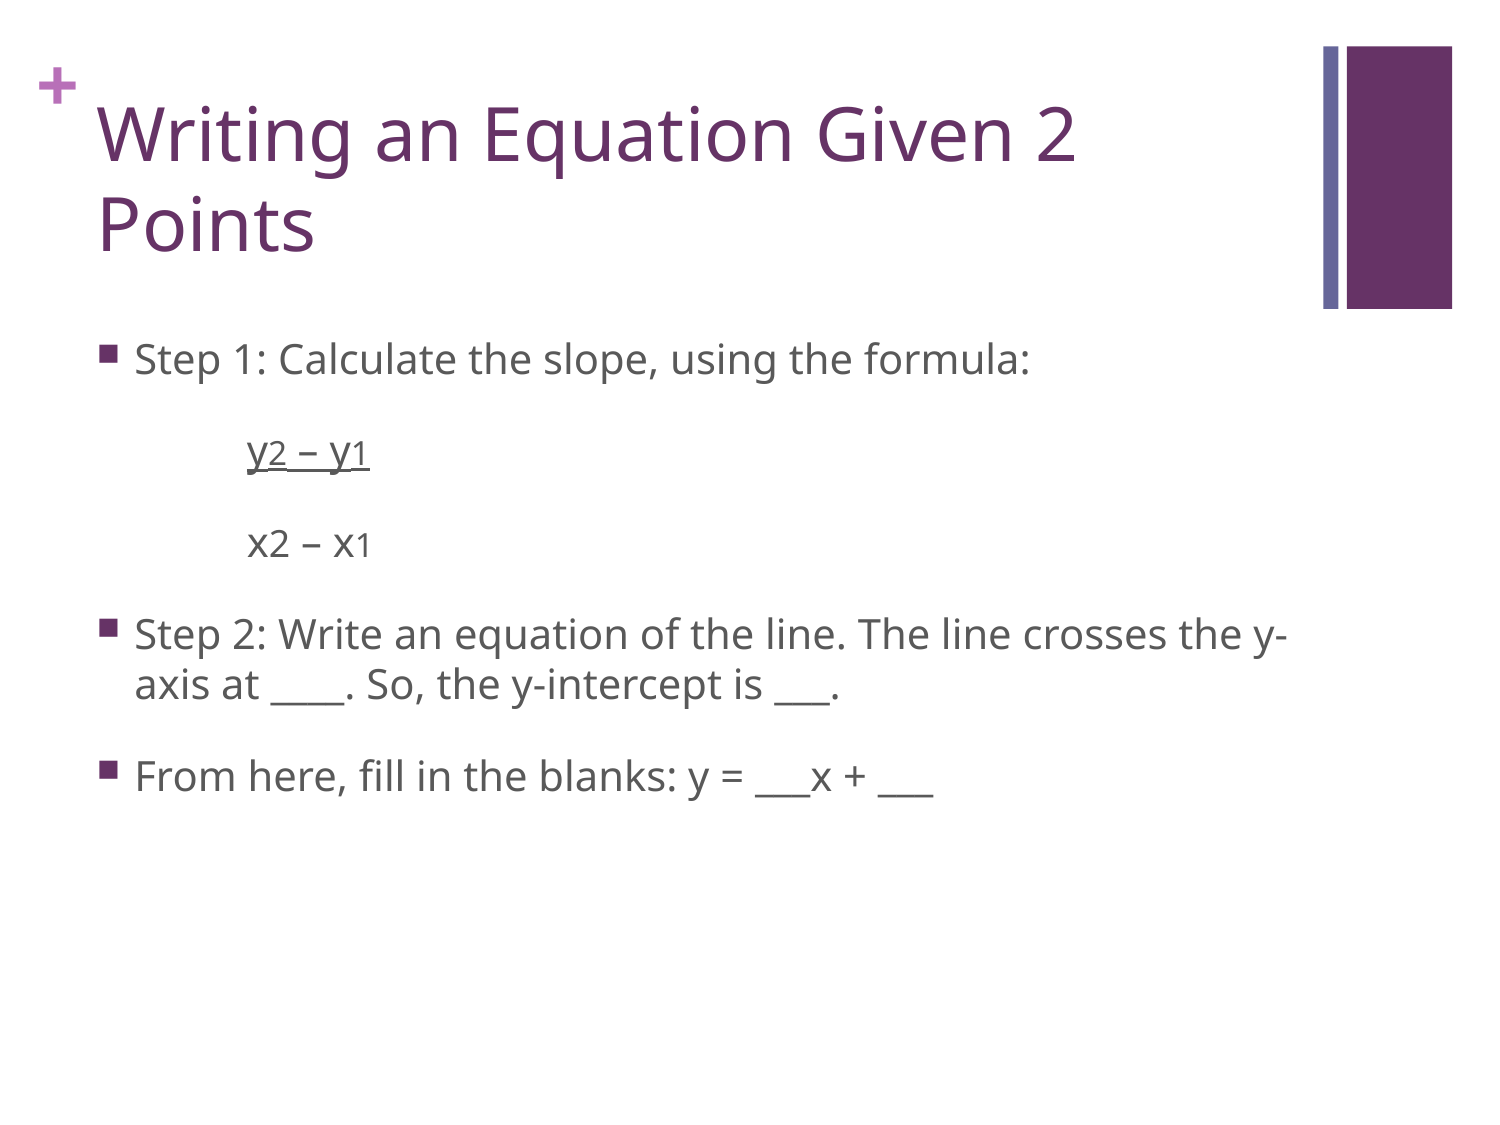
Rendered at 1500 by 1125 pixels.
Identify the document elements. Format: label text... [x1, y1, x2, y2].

list Step 1: Calculate the slope, using the formula: y2 – y1 x2 – x1 Step 2: Write an equation of the line. The line crosses the y-axis at ____. So, the y-intercept is ___. From here, fill in the blanks: y = ___x + ___ [81, 324, 1322, 1005]
title Writing an Equation Given 2 Points [81, 79, 1322, 263]
